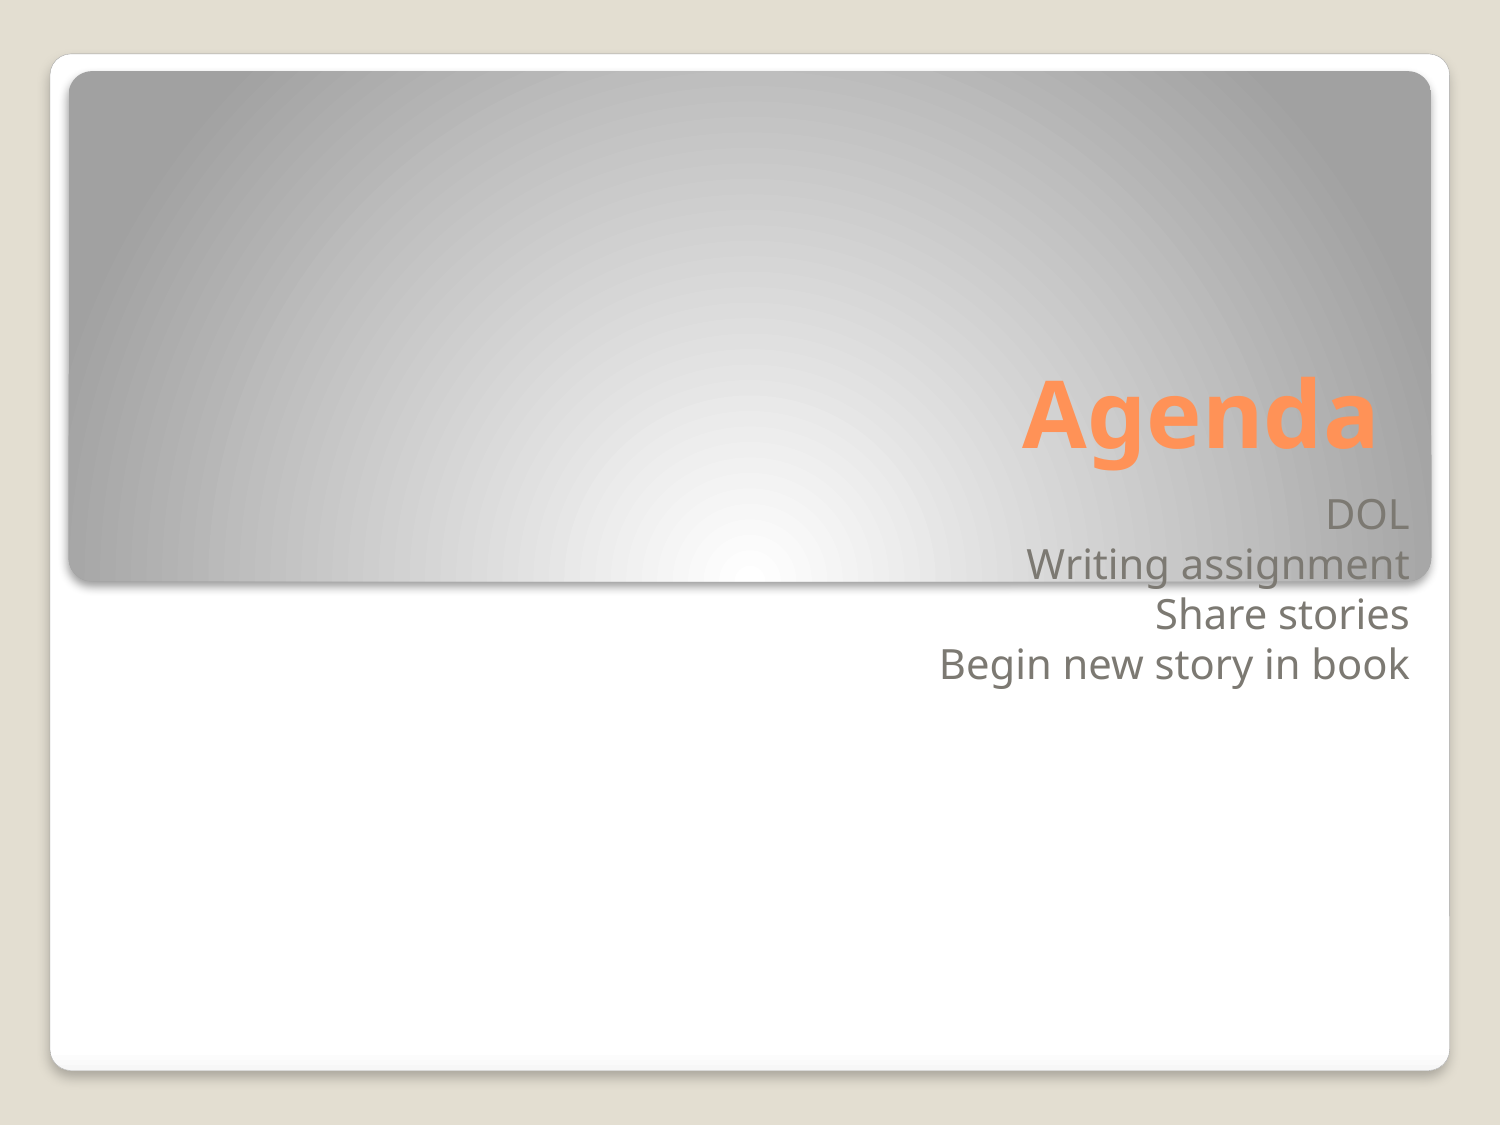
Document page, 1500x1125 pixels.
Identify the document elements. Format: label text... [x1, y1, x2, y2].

title Agenda [112, 174, 1388, 476]
subtitle DOL Writing assignment Share stories Begin new story in book [150, 487, 1425, 858]
